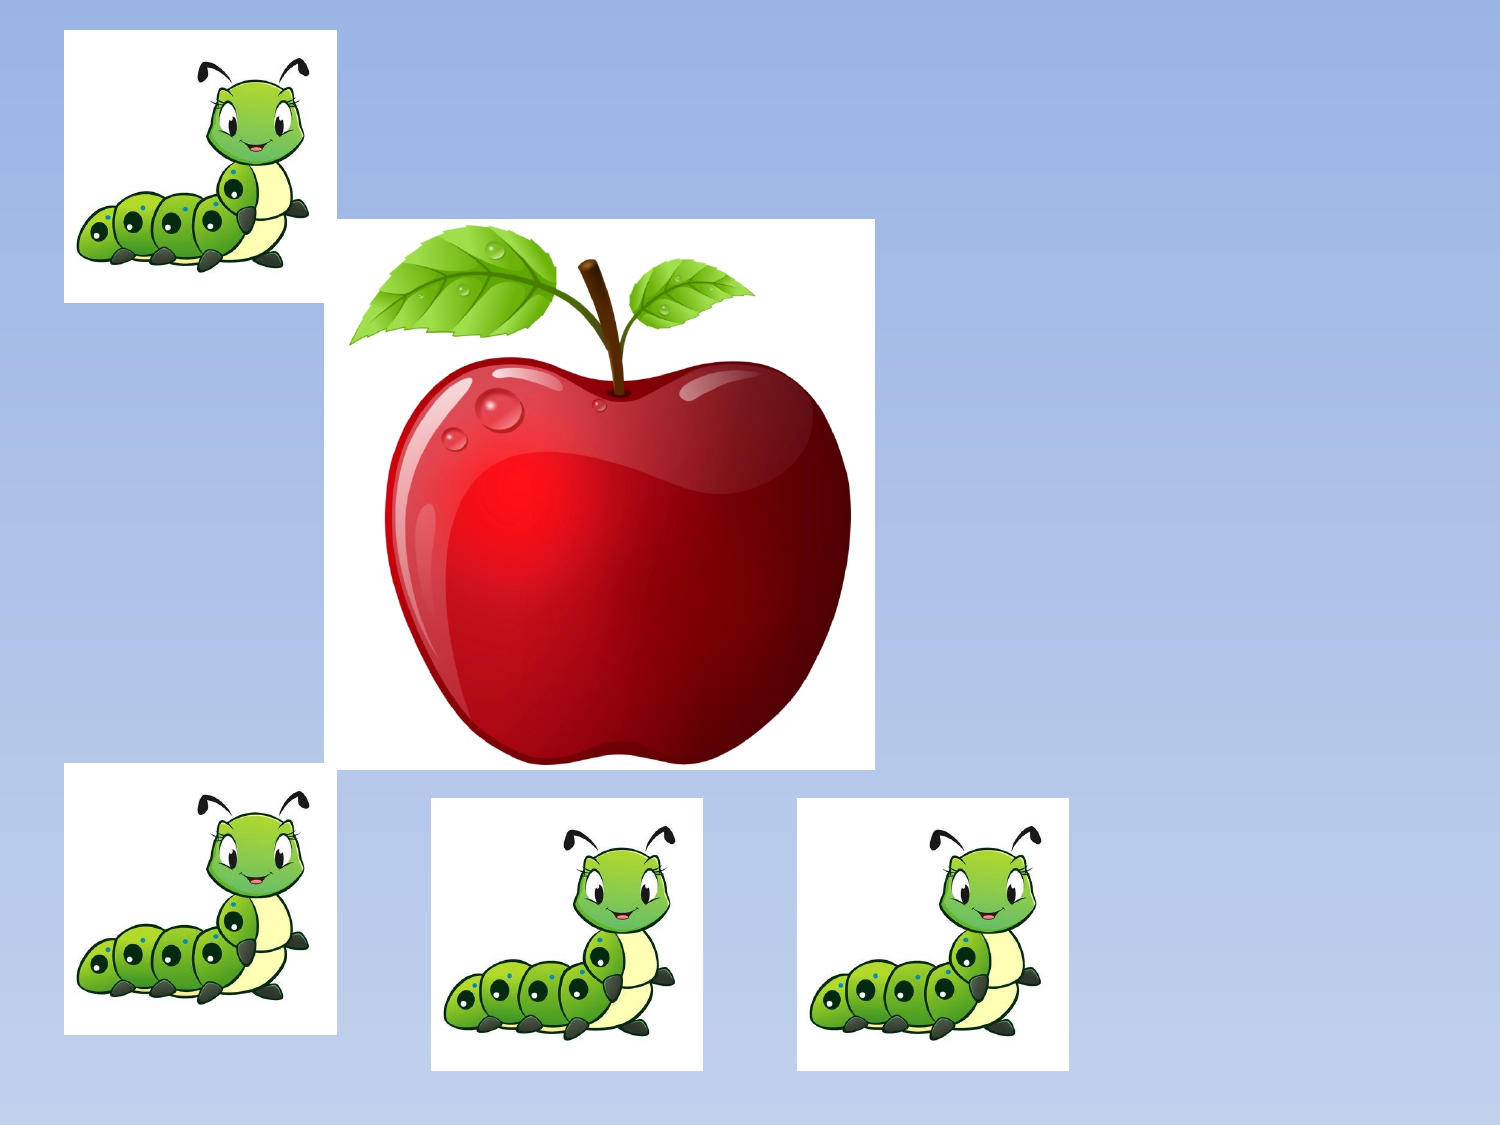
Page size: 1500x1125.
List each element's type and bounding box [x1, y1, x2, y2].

picture [796, 798, 1070, 1071]
picture [430, 798, 703, 1071]
picture [64, 30, 875, 1036]
